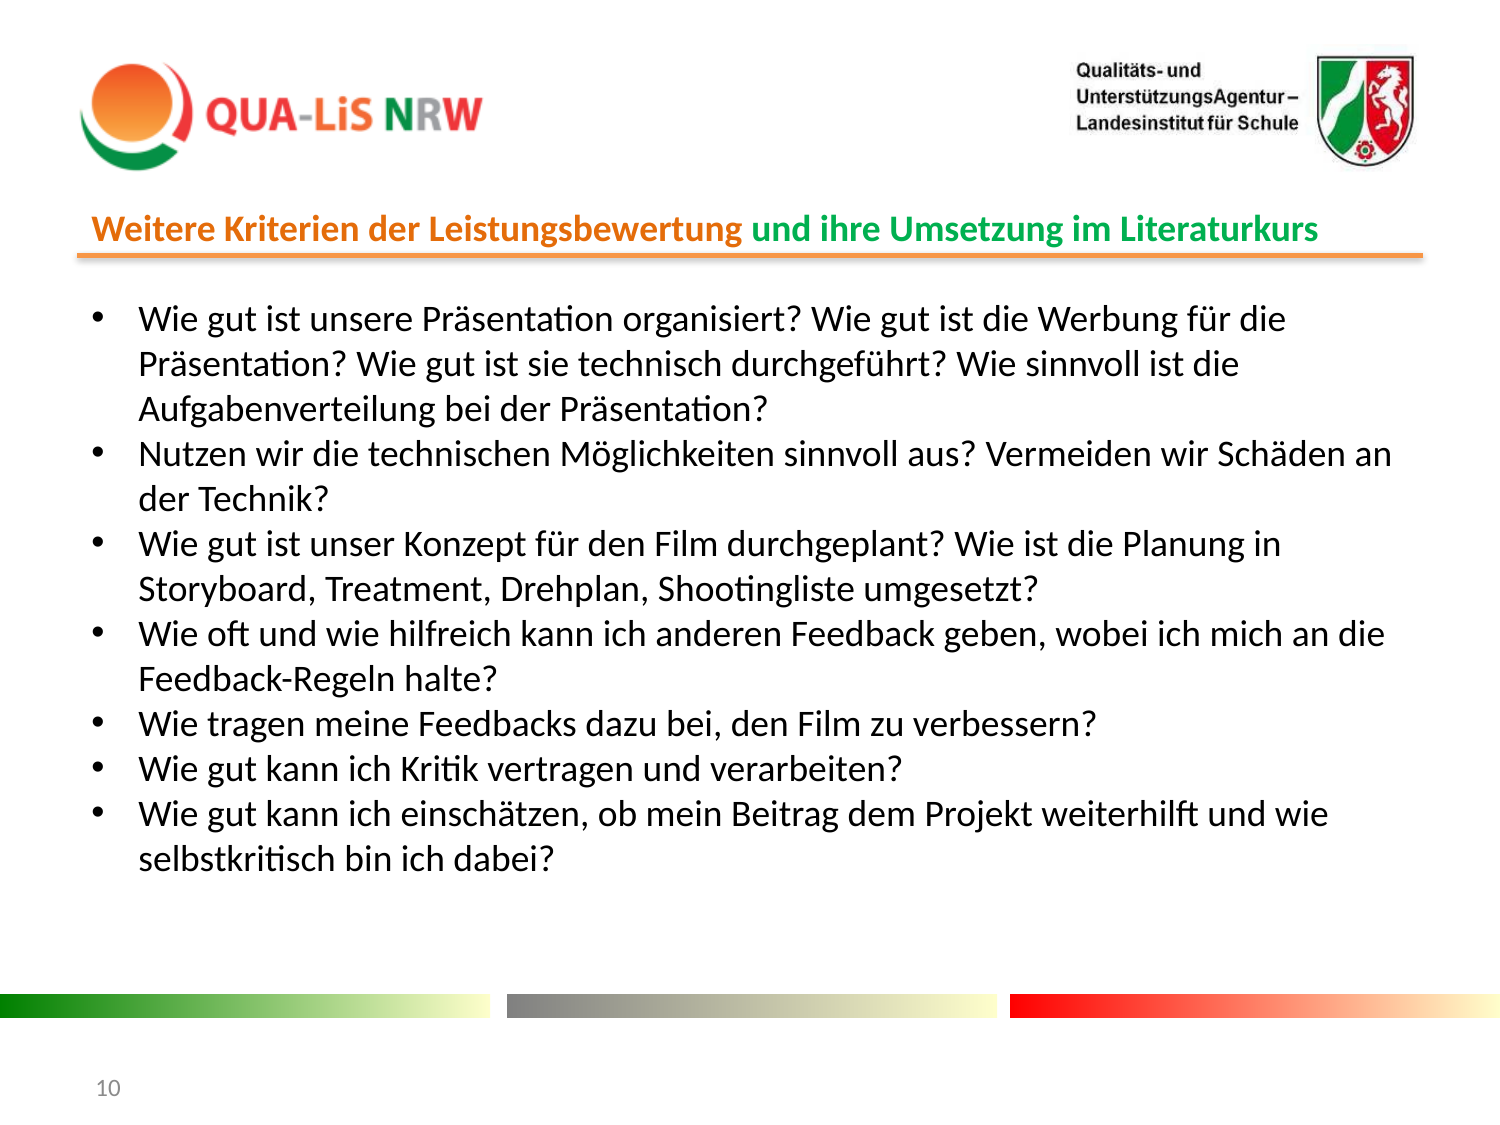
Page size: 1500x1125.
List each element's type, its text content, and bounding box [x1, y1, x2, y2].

picture [1069, 44, 1419, 175]
slide_number 10 [76, 1058, 136, 1115]
picture [77, 55, 490, 175]
text_box Weitere Kriterien der Leistungsbewertung und ihre Umsetzung im Literaturkurs Wie gut ist unsere Präsentation organisiert? Wie gut ist die Werbung für die Präsentation? Wie gut ist sie technisch durchgeführt? Wie sinnvoll ist die Aufgabenverteilung bei der Präsentation? Nutzen wir die technischen Möglichkeiten sinnvoll aus? Vermeiden wir Schäden an der Technik? Wie gut ist unser Konzept für den Film durchgeplant? Wie ist die Planung in Storyboard, Treatment, Drehplan, Shootingliste umgesetzt? Wie oft und wie hilfreich kann ich anderen Feedback geben, wobei ich mich an die Feedback-Regeln halte? Wie tragen meine Feedbacks dazu bei, den Film zu verbessern? Wie gut kann ich Kritik vertragen und verarbeiten? Wie gut kann ich einschätzen, ob mein Beitrag dem Projekt weiterhilft und wie selbstkritisch bin ich dabei? [76, 196, 1425, 887]
